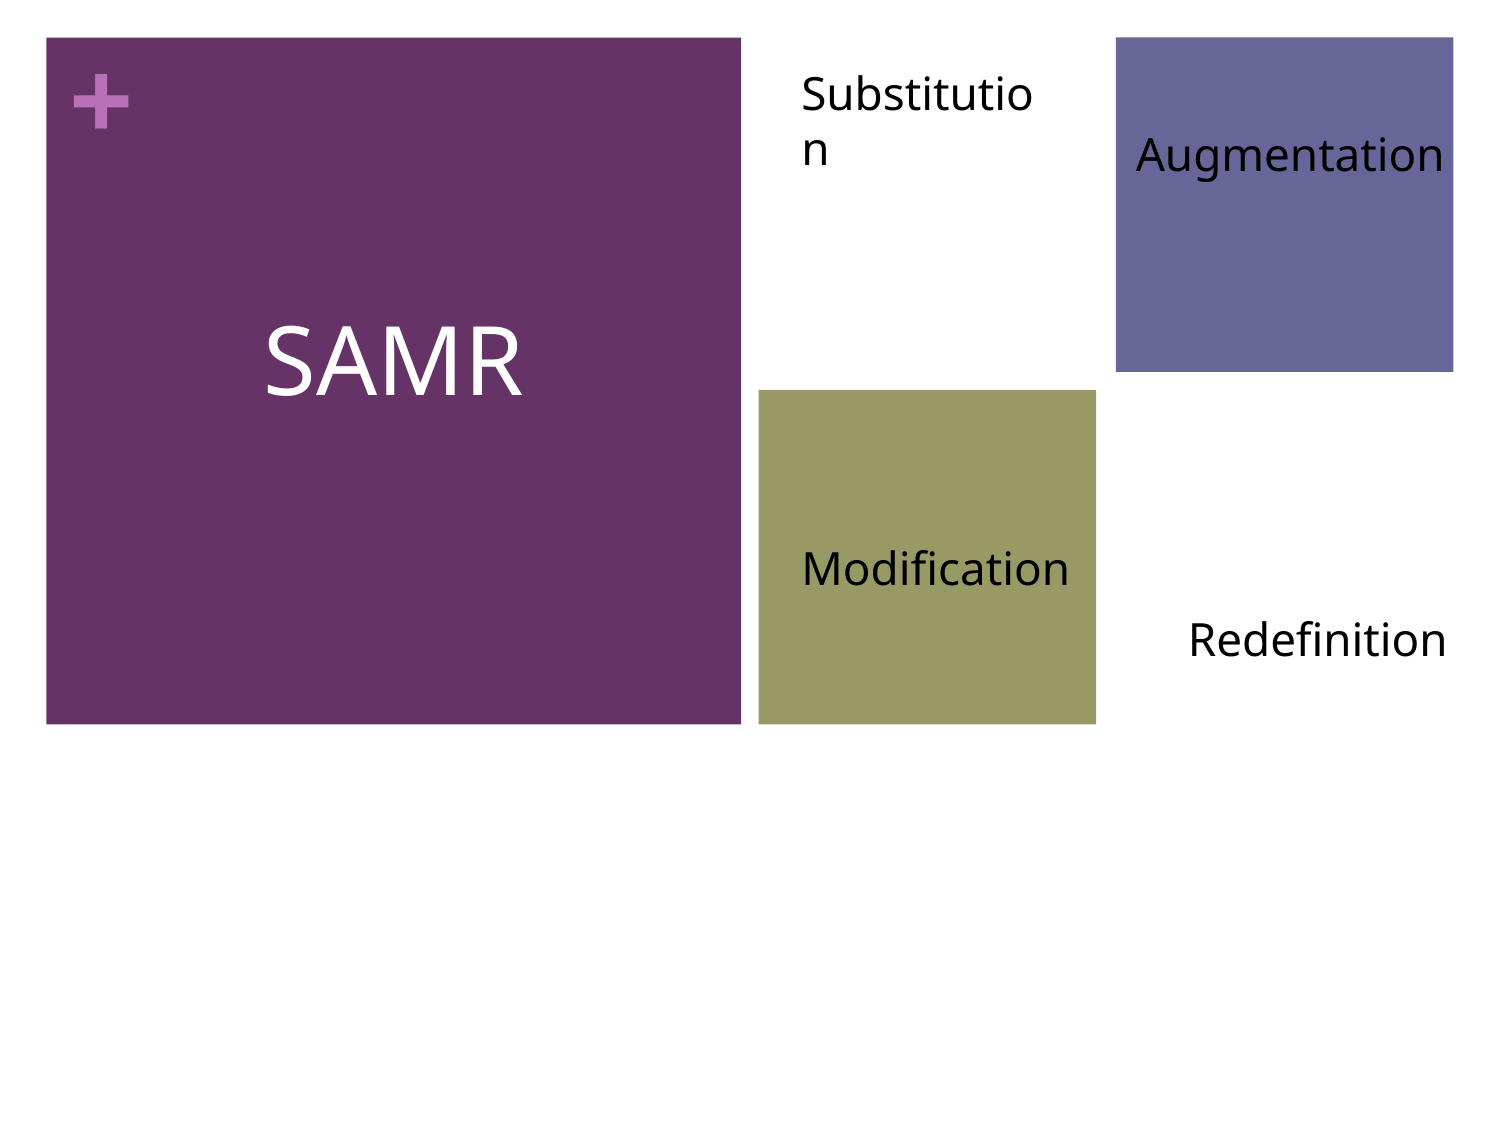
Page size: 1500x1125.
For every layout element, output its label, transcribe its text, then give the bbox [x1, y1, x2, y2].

list SAMR [140, 291, 647, 627]
text_box Substitution [786, 57, 1067, 183]
text_box Redefinition [1173, 602, 1500, 673]
text_box Augmentation [1121, 117, 1500, 188]
text_box Modification [786, 532, 1121, 602]
